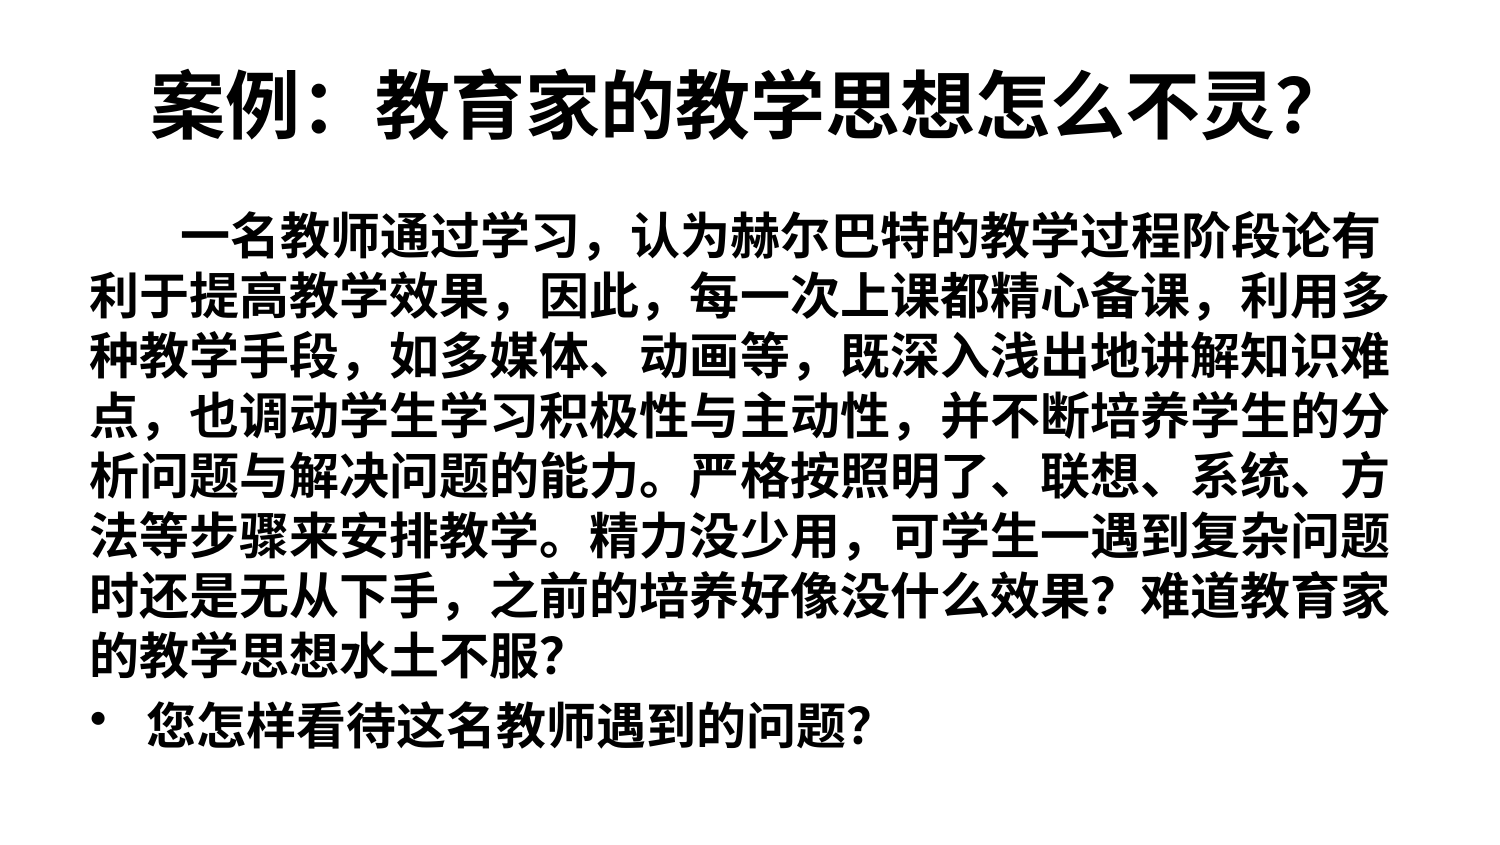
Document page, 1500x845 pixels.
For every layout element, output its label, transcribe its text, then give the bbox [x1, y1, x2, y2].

title 案例：教育家的教学思想怎么不灵？ [74, 33, 1426, 175]
list 一名教师通过学习，认为赫尔巴特的教学过程阶段论有利于提高教学效果，因此，每一次上课都精心备课，利用多种教学手段，如多媒体、动画等，既深入浅出地讲解知识难点，也调动学生学习积极性与主动性，并不断培养学生的分析问题与解决问题的能力。严格按照明了、联想、系统、方法等步骤来安排教学。精力没少用，可学生一遇到复杂问题时还是无从下手，之前的培养好像没什么效果？难道教育家的教学思想水土不服？ 您怎样看待这名教师遇到的问题？ [74, 196, 1426, 755]
